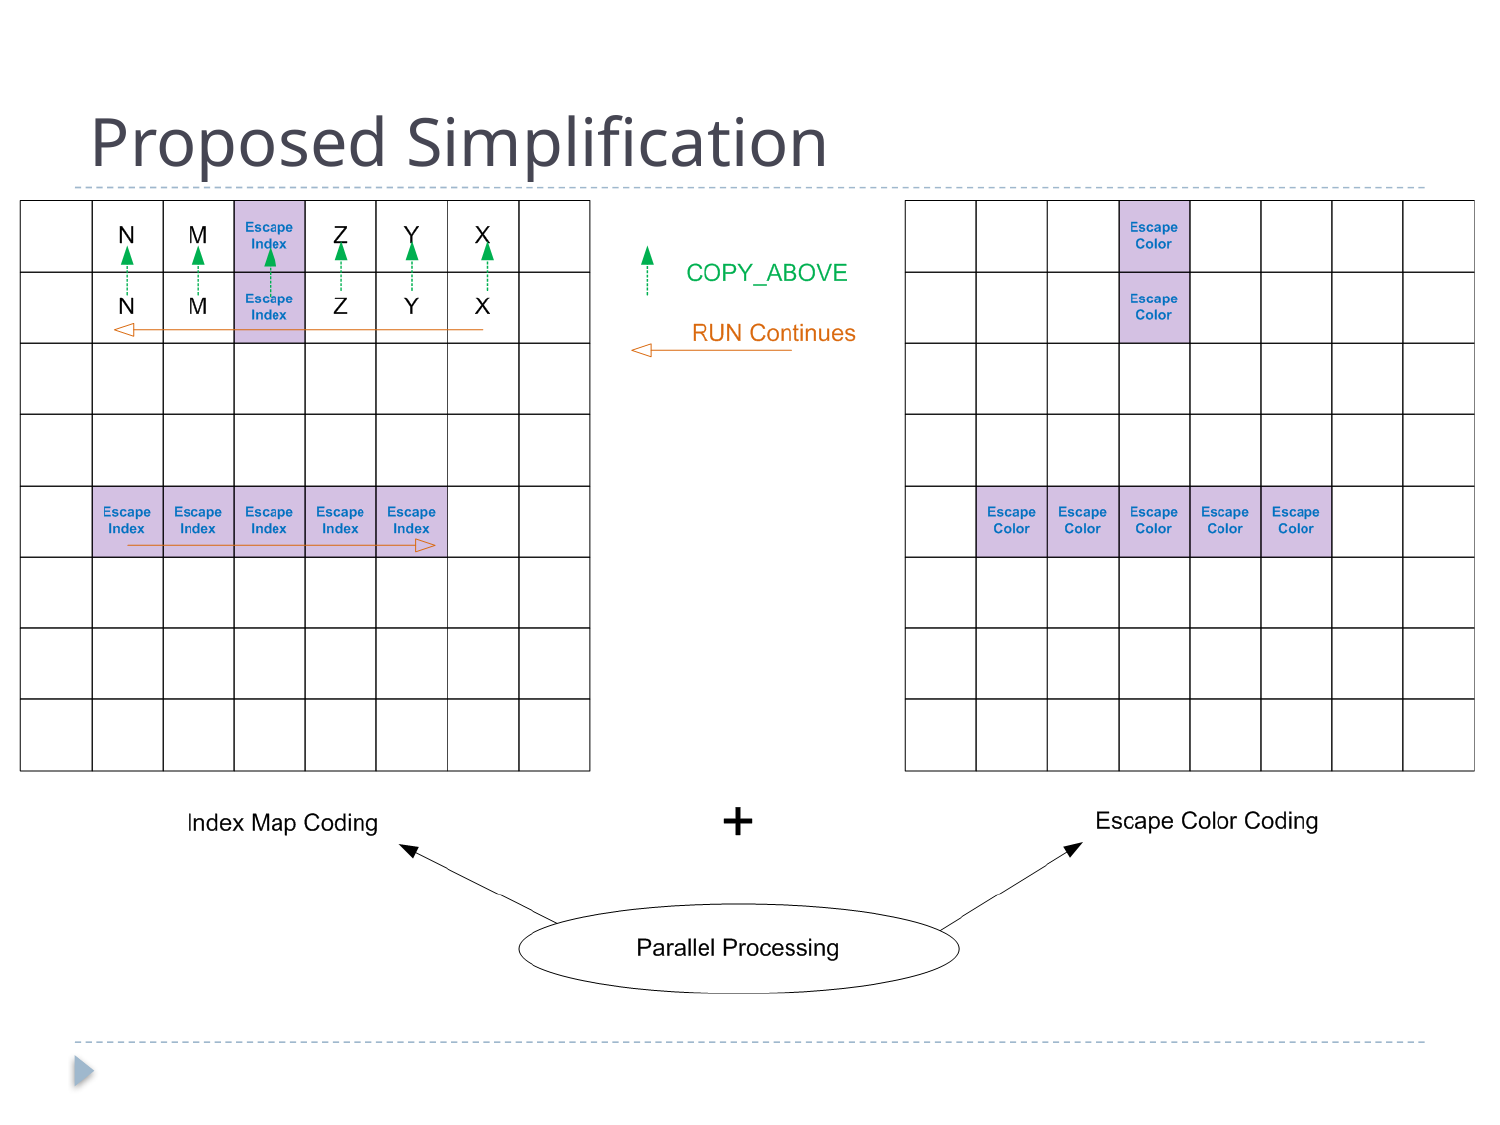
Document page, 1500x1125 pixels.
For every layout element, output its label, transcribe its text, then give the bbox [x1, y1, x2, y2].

title Proposed Simplification [75, 24, 1425, 188]
picture [19, 199, 1476, 994]
